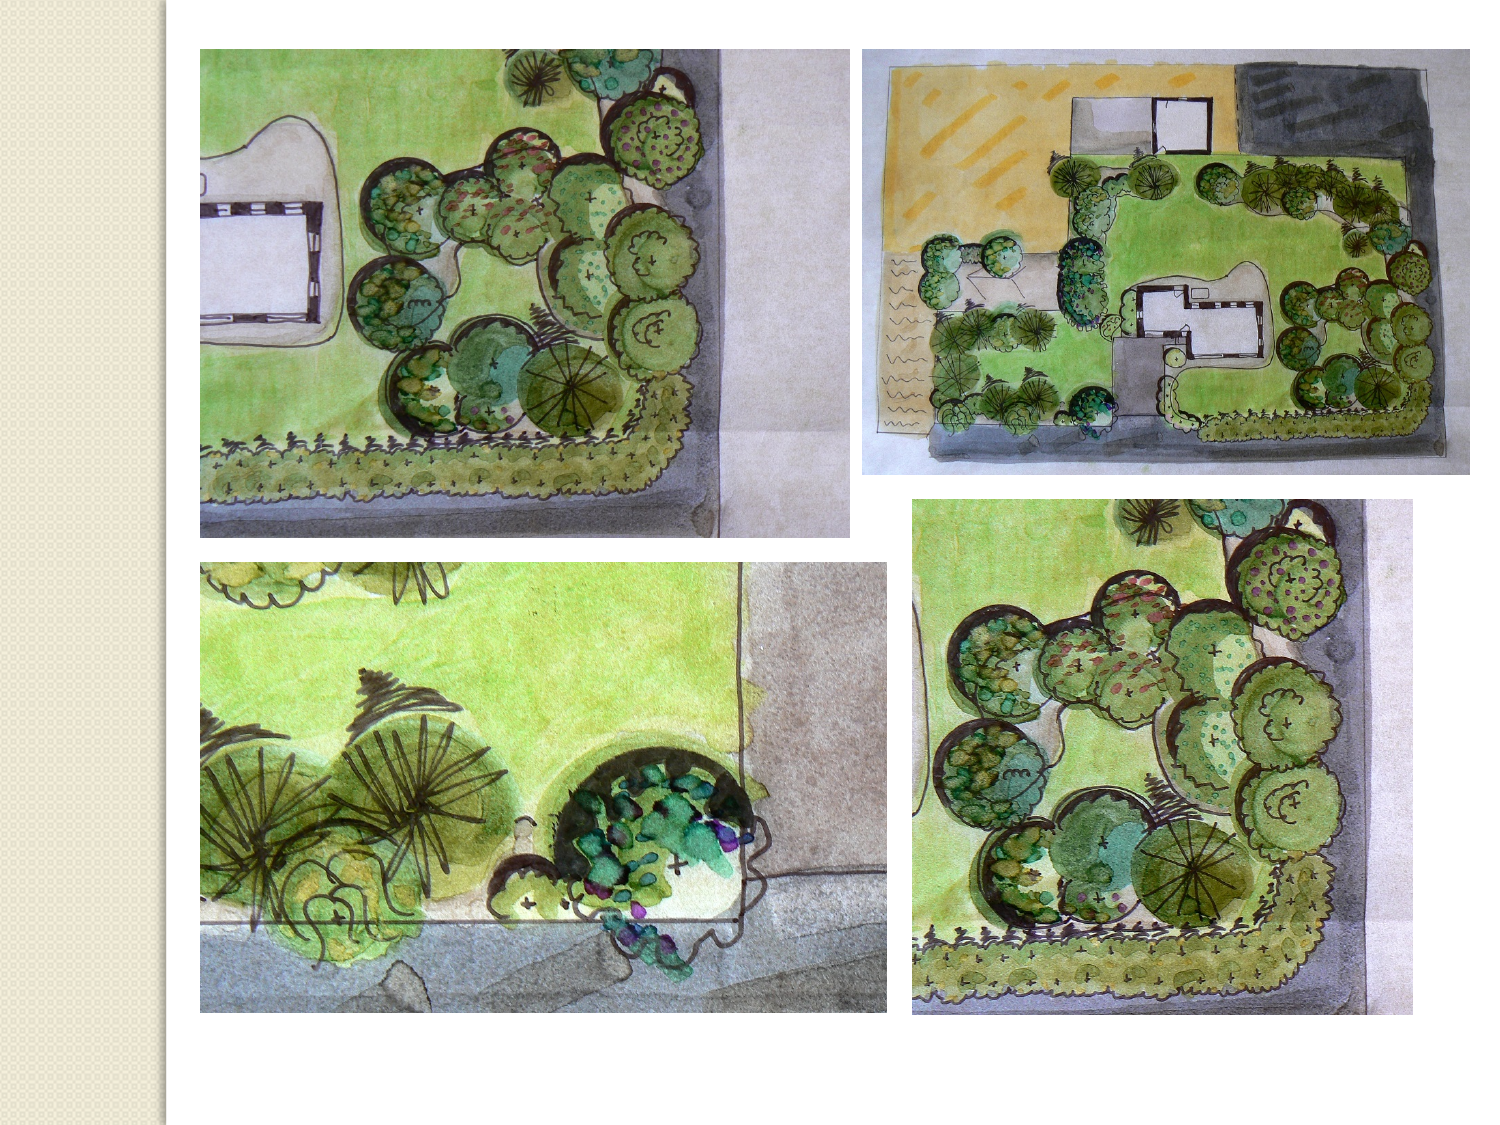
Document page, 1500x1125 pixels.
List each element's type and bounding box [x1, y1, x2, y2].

picture [912, 499, 1413, 1016]
picture [199, 562, 887, 1013]
picture [199, 49, 851, 538]
picture [862, 49, 1471, 476]
